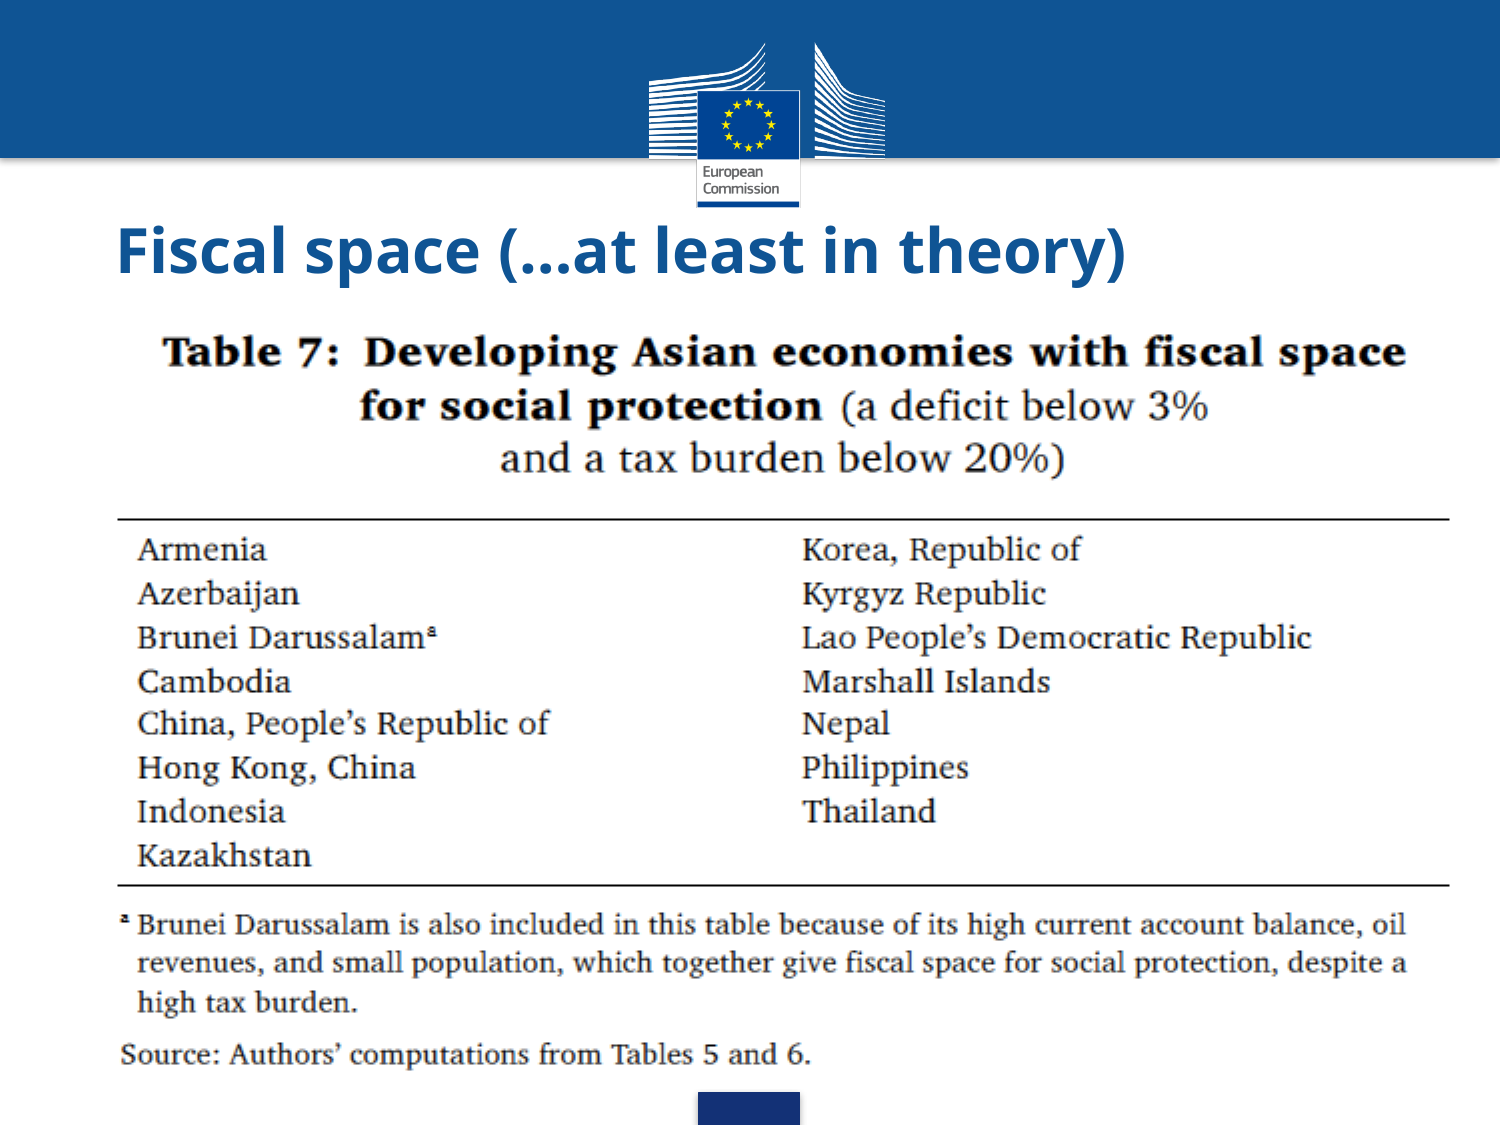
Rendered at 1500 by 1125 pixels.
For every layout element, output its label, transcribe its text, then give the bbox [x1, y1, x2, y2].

picture [649, 42, 885, 171]
picture [88, 323, 1478, 1090]
title Fiscal space (…at least in theory) [41, 171, 1392, 325]
